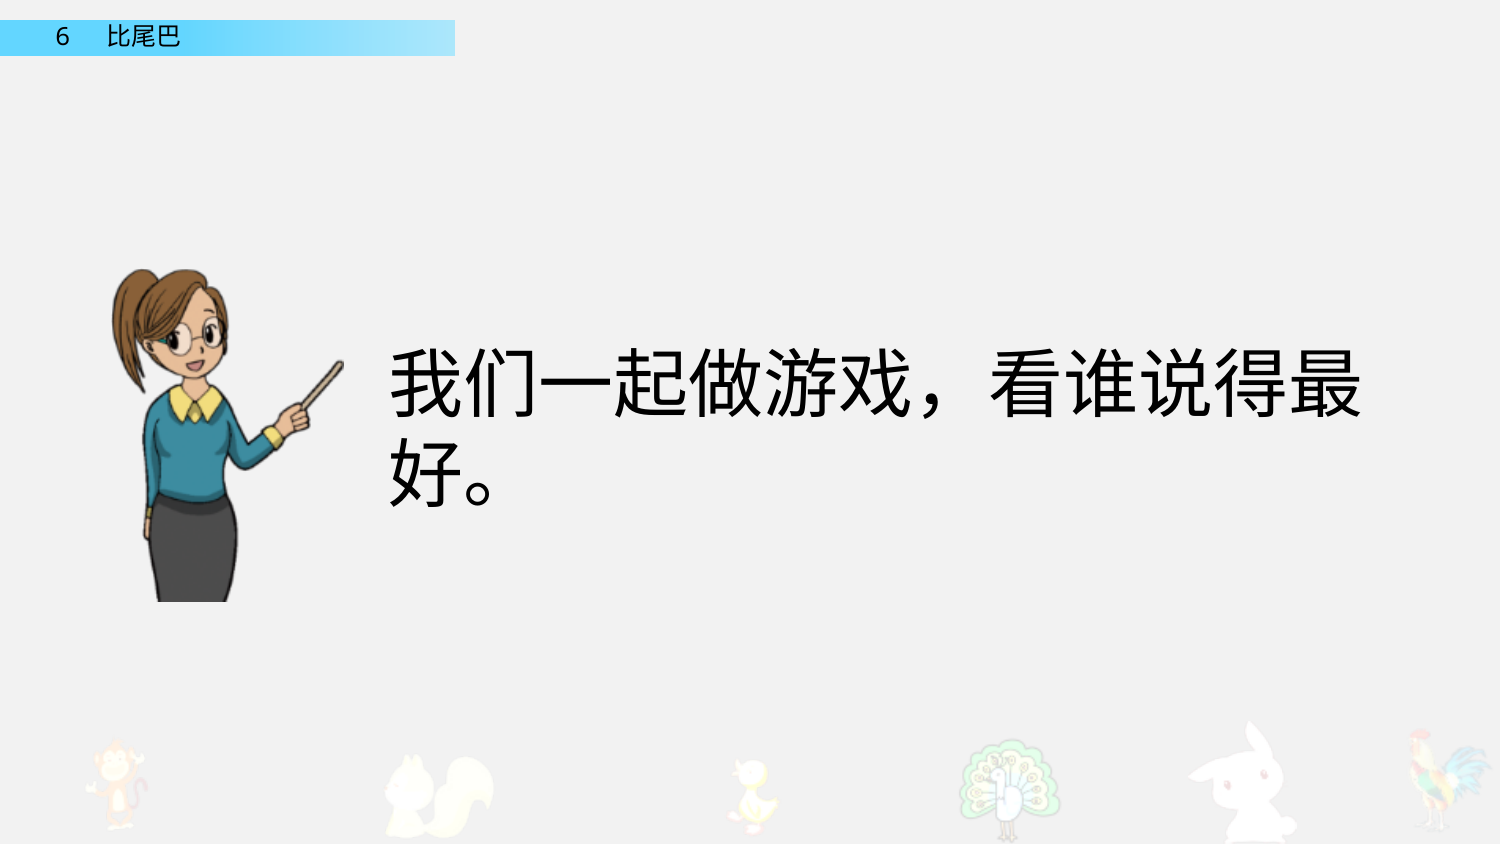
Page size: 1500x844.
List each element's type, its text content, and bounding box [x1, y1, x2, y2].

picture [111, 268, 344, 602]
text_box 我们一起做游戏，看谁说得最好。 [373, 328, 1402, 524]
